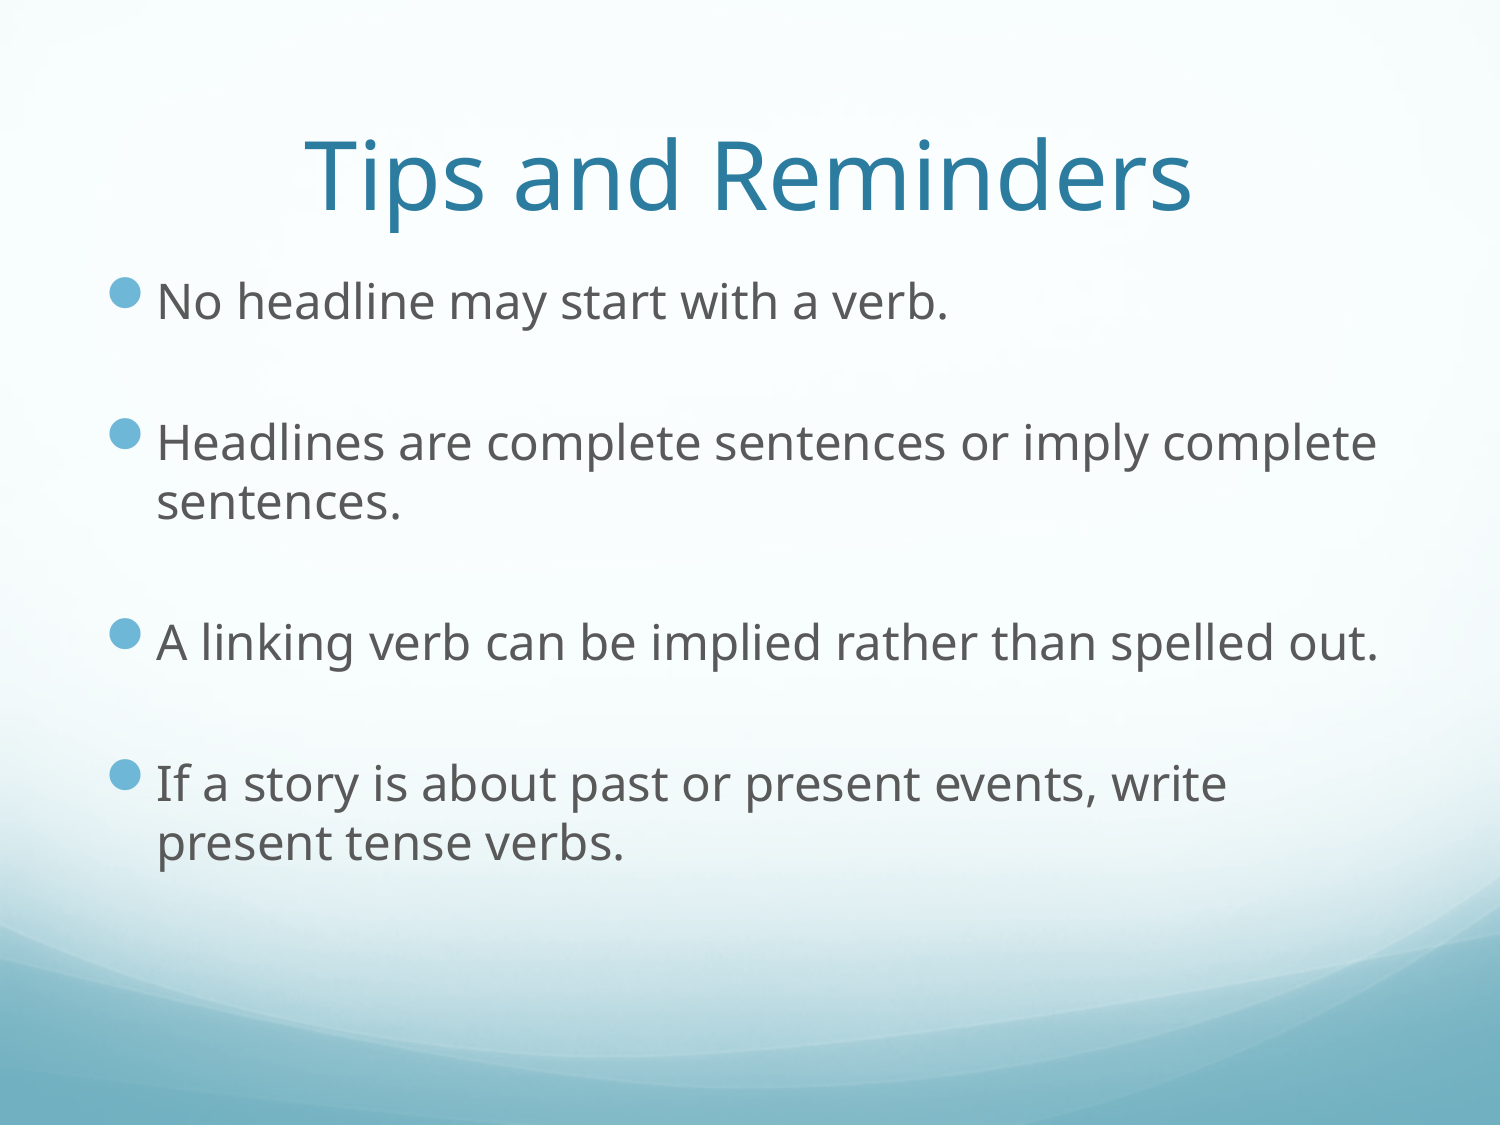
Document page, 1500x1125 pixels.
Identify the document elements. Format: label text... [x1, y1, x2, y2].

list No headline may start with a verb. Headlines are complete sentences or imply complete sentences. A linking verb can be implied rather than spelled out. If a story is about past or present events, write present tense verbs. [90, 262, 1410, 975]
title Tips and Reminders [90, 17, 1410, 237]
